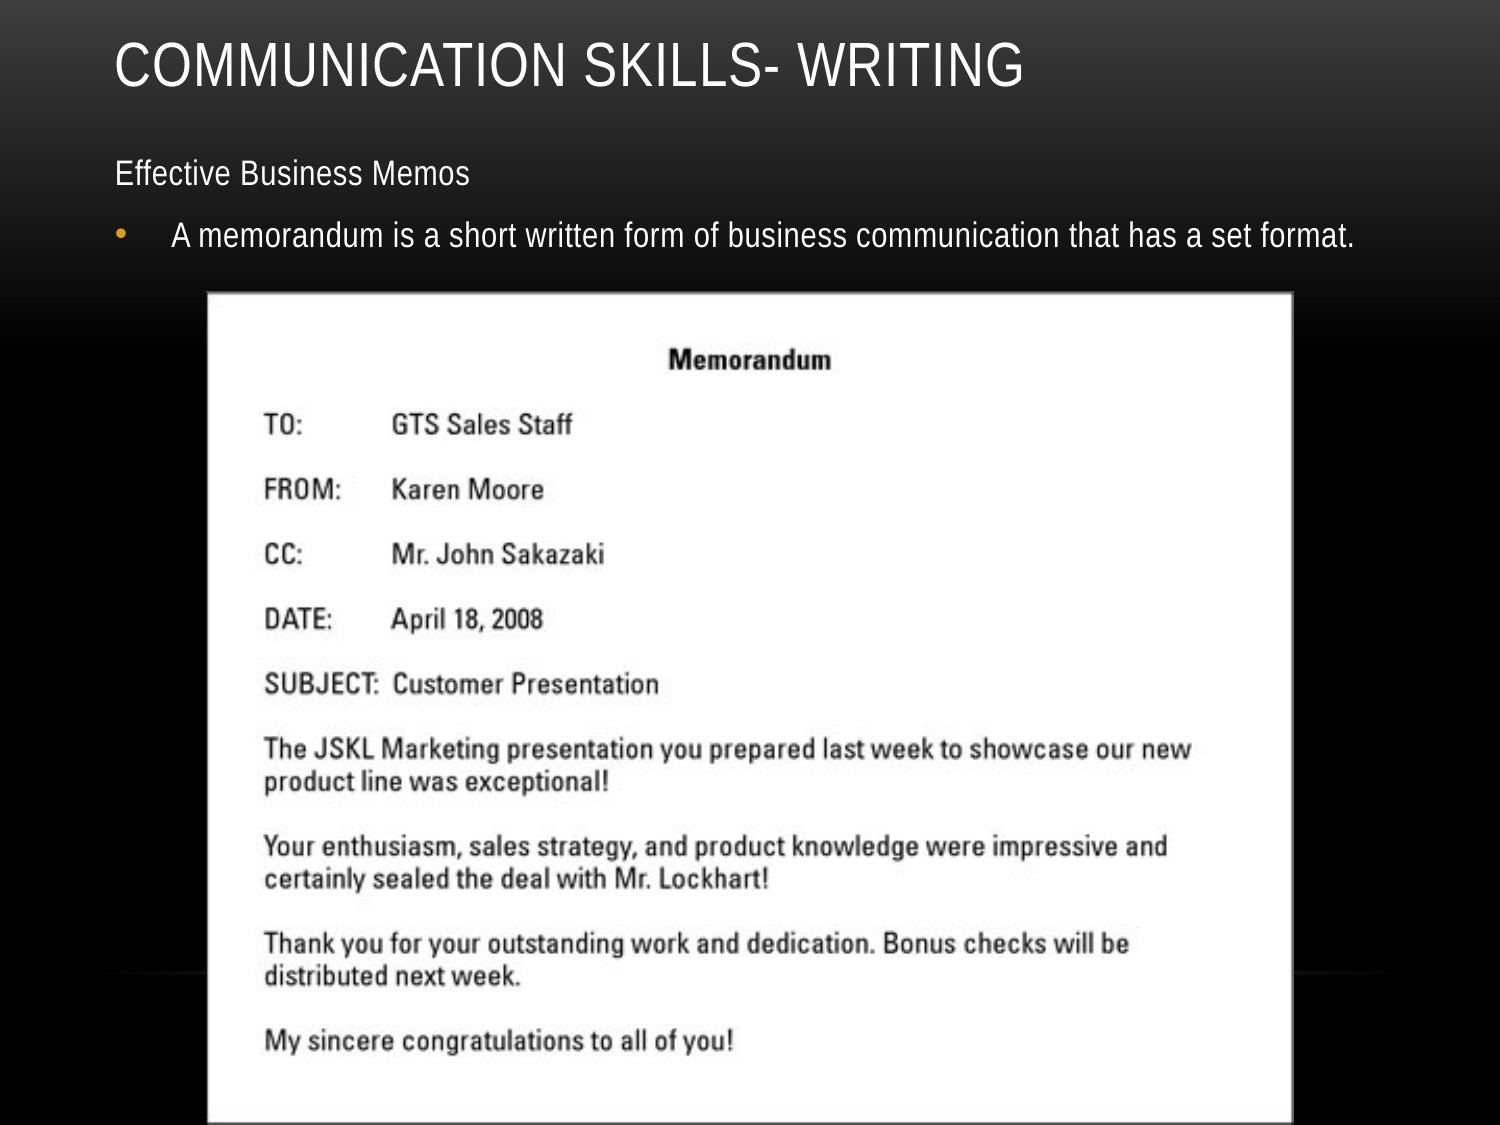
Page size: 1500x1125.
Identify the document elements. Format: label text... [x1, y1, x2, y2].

title Communication skills- WRITING [99, 0, 1400, 107]
picture [0, 0, 1500, 1125]
list Effective Business Memos A memorandum is a short written form of business communication that has a set format. [99, 142, 1400, 818]
